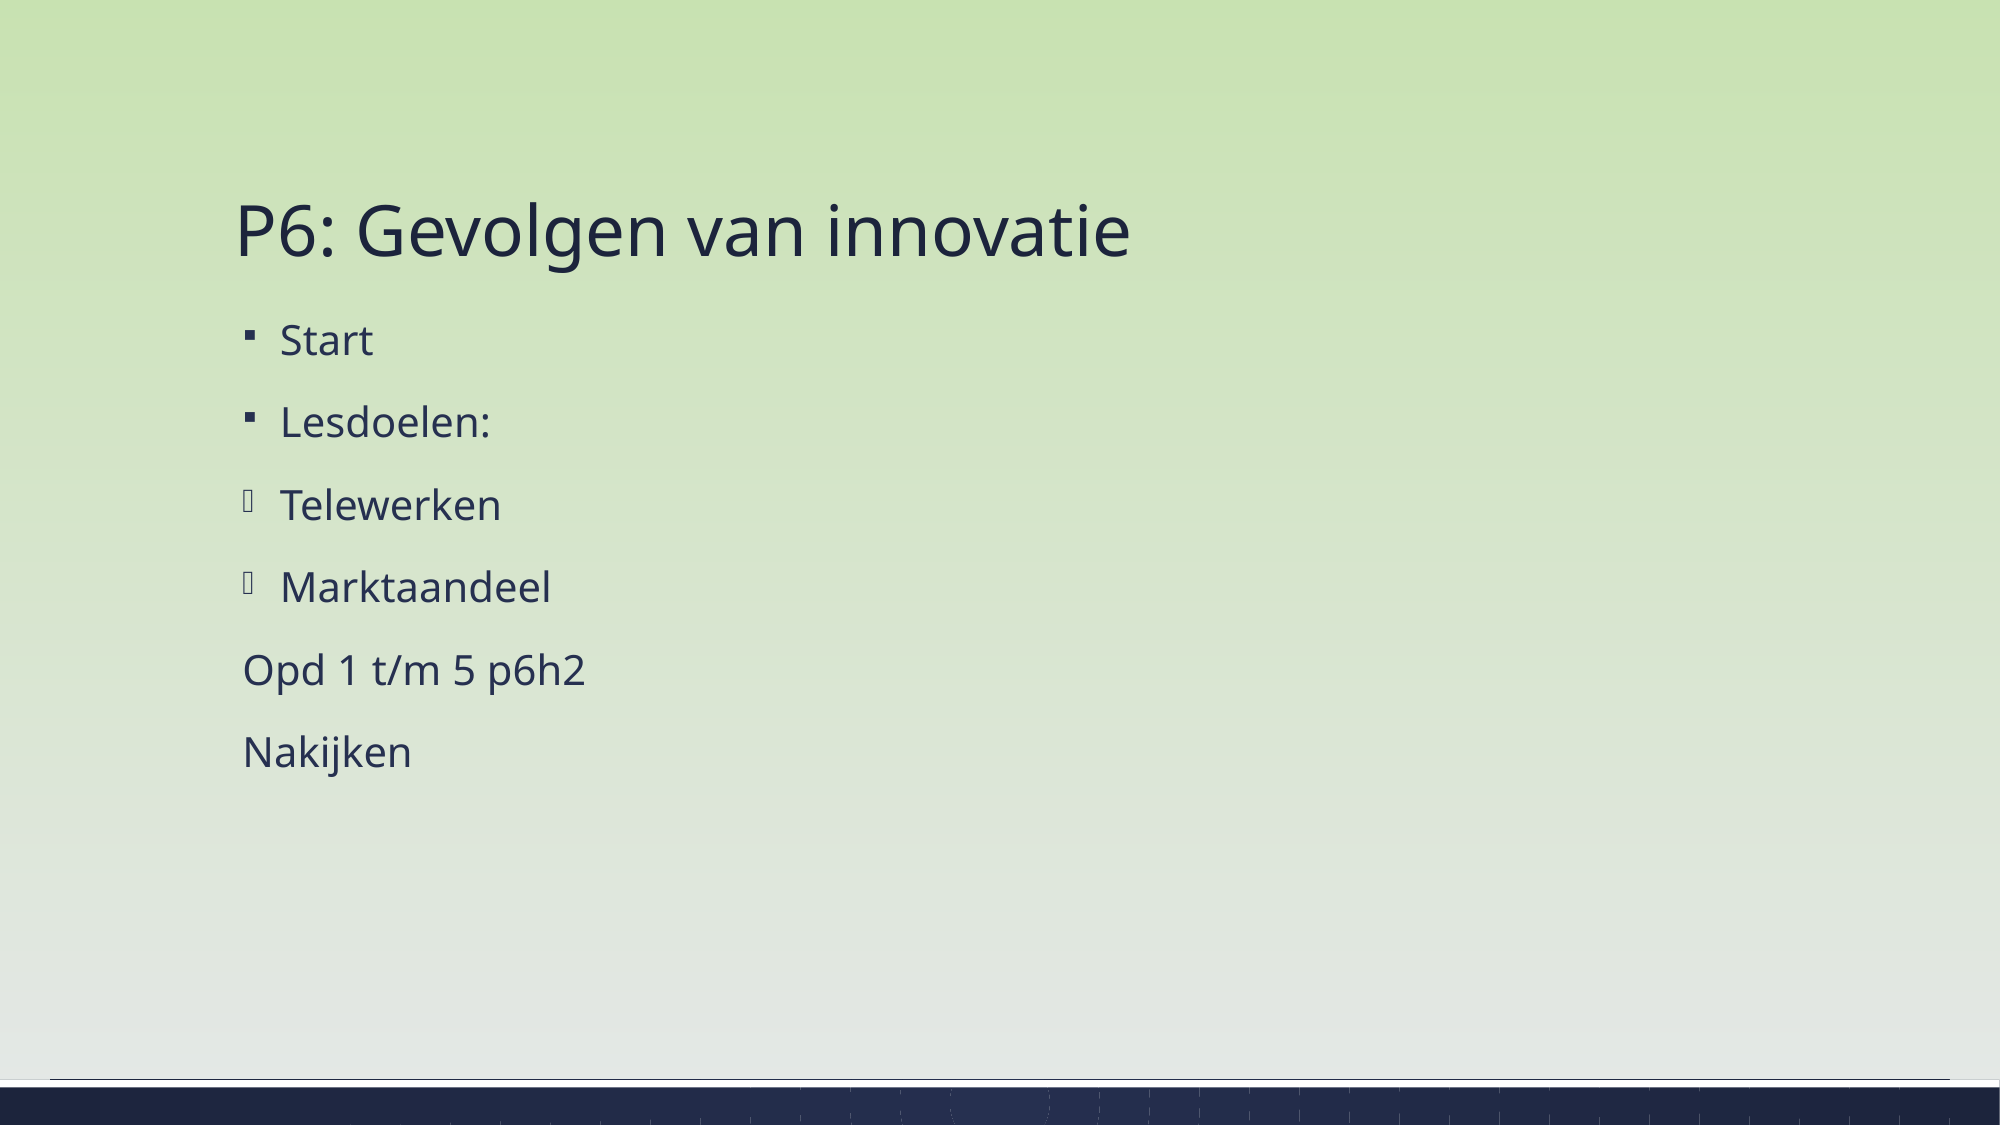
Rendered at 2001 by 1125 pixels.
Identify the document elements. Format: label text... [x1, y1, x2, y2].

title P6: Gevolgen van innovatie [219, 76, 1780, 279]
list Start Lesdoelen: Telewerken Marktaandeel Opd 1 t/m 5 p6h2 Nakijken [219, 311, 1780, 990]
